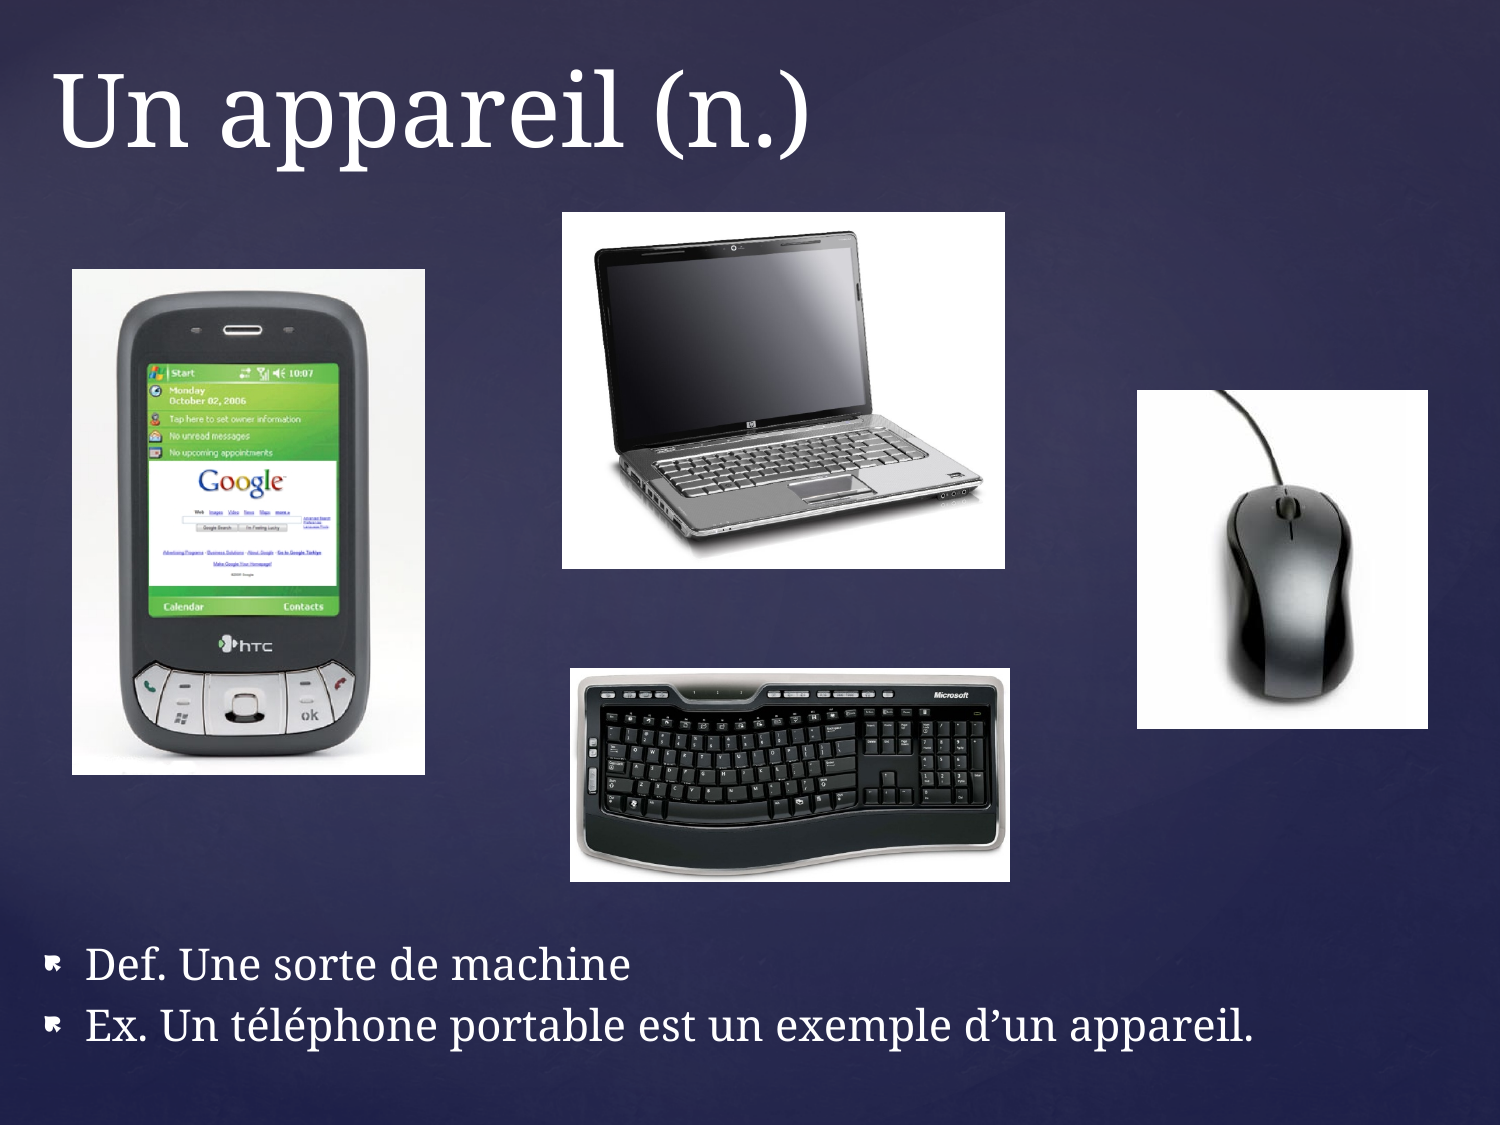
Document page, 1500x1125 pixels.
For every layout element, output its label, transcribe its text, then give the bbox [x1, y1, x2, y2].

picture [561, 211, 1006, 570]
picture [569, 668, 1010, 882]
picture [71, 268, 426, 776]
picture [1136, 390, 1429, 729]
title Un appareil (n.) [37, 24, 1275, 175]
list Def. Une sorte de machine Ex. Un téléphone portable est un exemple d’un appareil. [24, 900, 1400, 1088]
